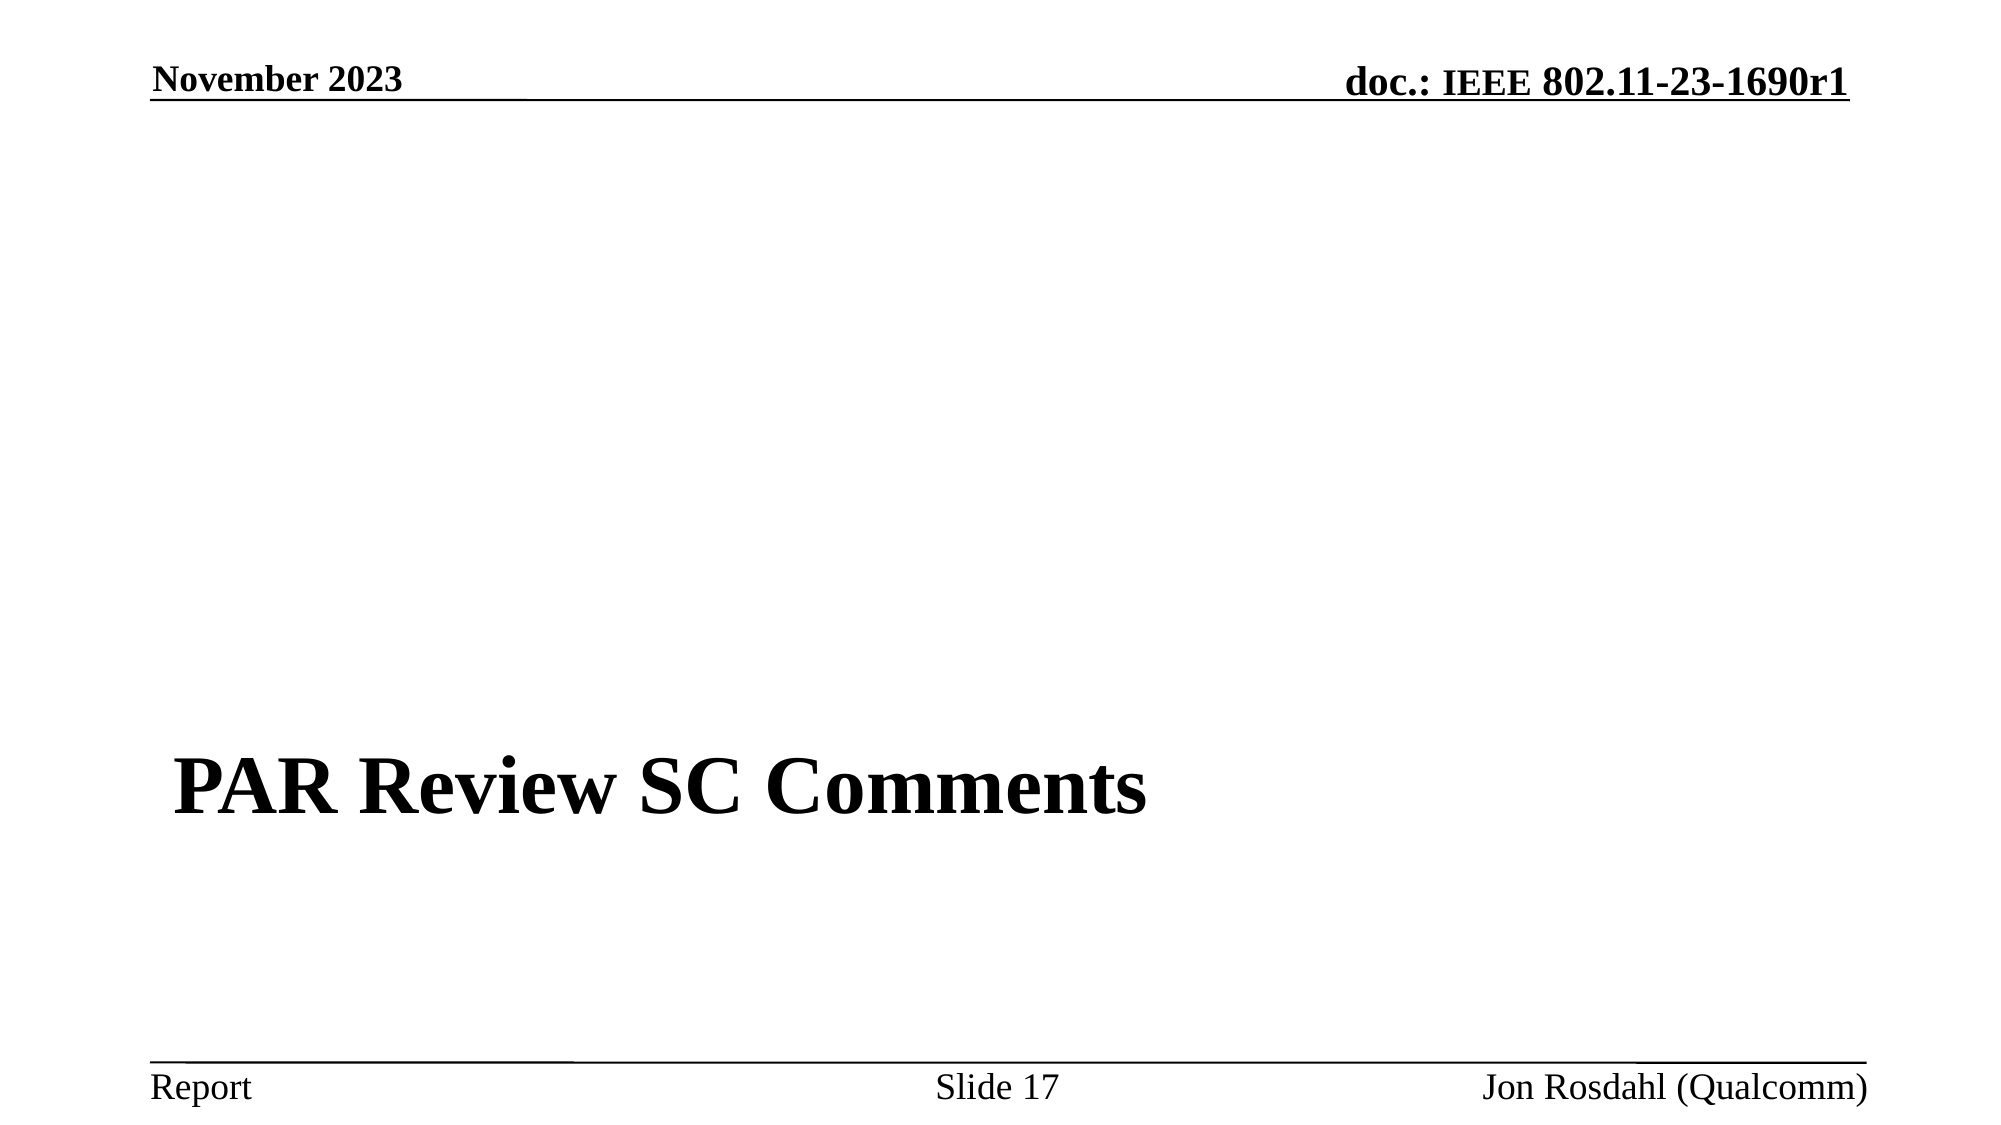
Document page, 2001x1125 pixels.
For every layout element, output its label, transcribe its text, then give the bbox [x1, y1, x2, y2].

slide_number Slide 17 [928, 1061, 1067, 1123]
title Par Review SC Comments [157, 722, 1859, 947]
footer Jon Rosdahl (Qualcomm) [1424, 1061, 1869, 1108]
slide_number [152, 49, 434, 100]
